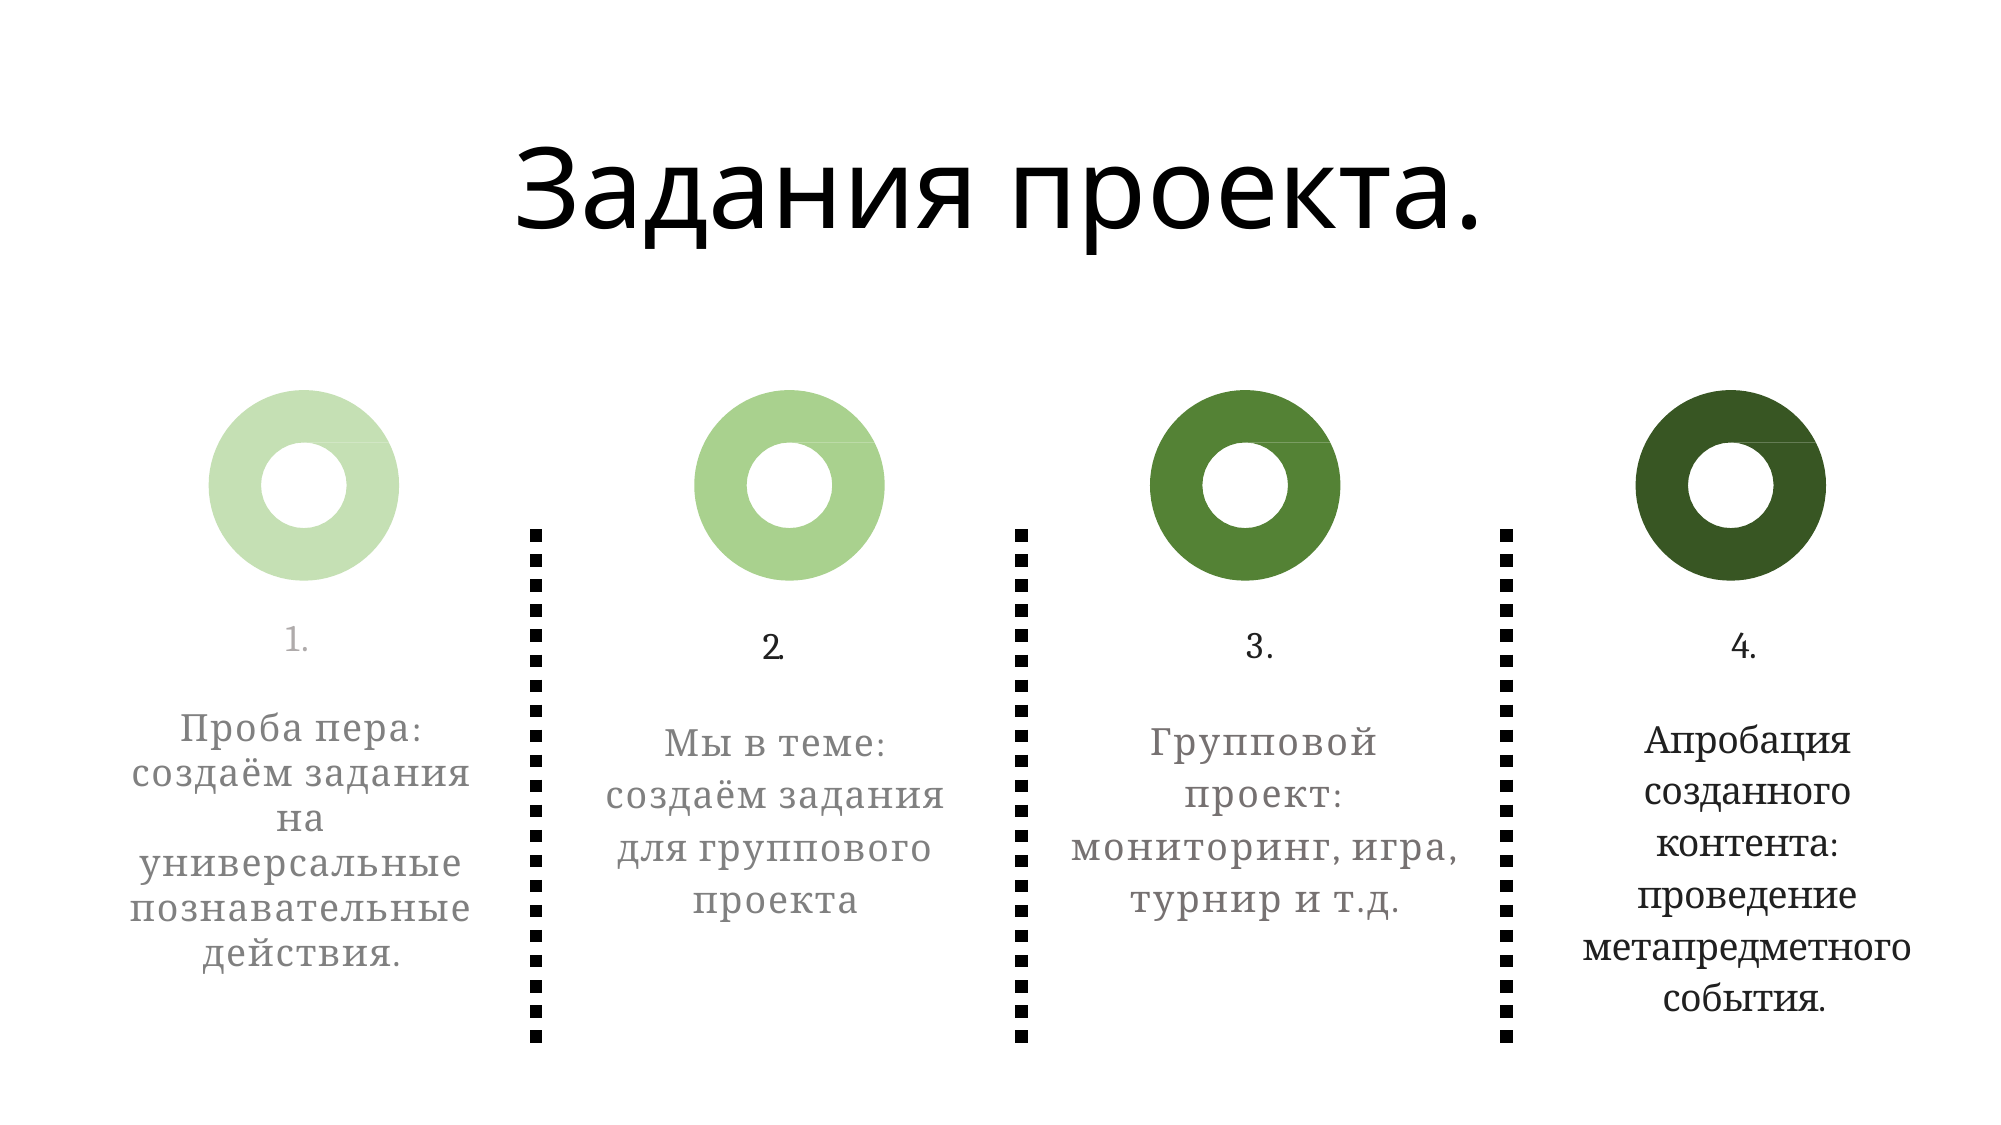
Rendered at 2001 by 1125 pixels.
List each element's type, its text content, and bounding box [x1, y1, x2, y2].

text_box [1635, 390, 1827, 581]
text_box [694, 390, 885, 581]
text_box [208, 390, 400, 581]
text_box 2. Мы в теме: создаём задания для группового проекта [582, 606, 968, 929]
text_box Задания проекта. [422, 108, 1577, 258]
text_box 4. Апробация созданного контента: проведение метапредметного события. [1534, 606, 1960, 1027]
text_box 3. Групповой проект: мониторинг, игра, турнир и т.д. [1054, 606, 1474, 928]
text_box 1. Проба пера: создаём задания на универсальные познавательные действия. [108, 606, 494, 982]
text_box [1149, 390, 1341, 581]
